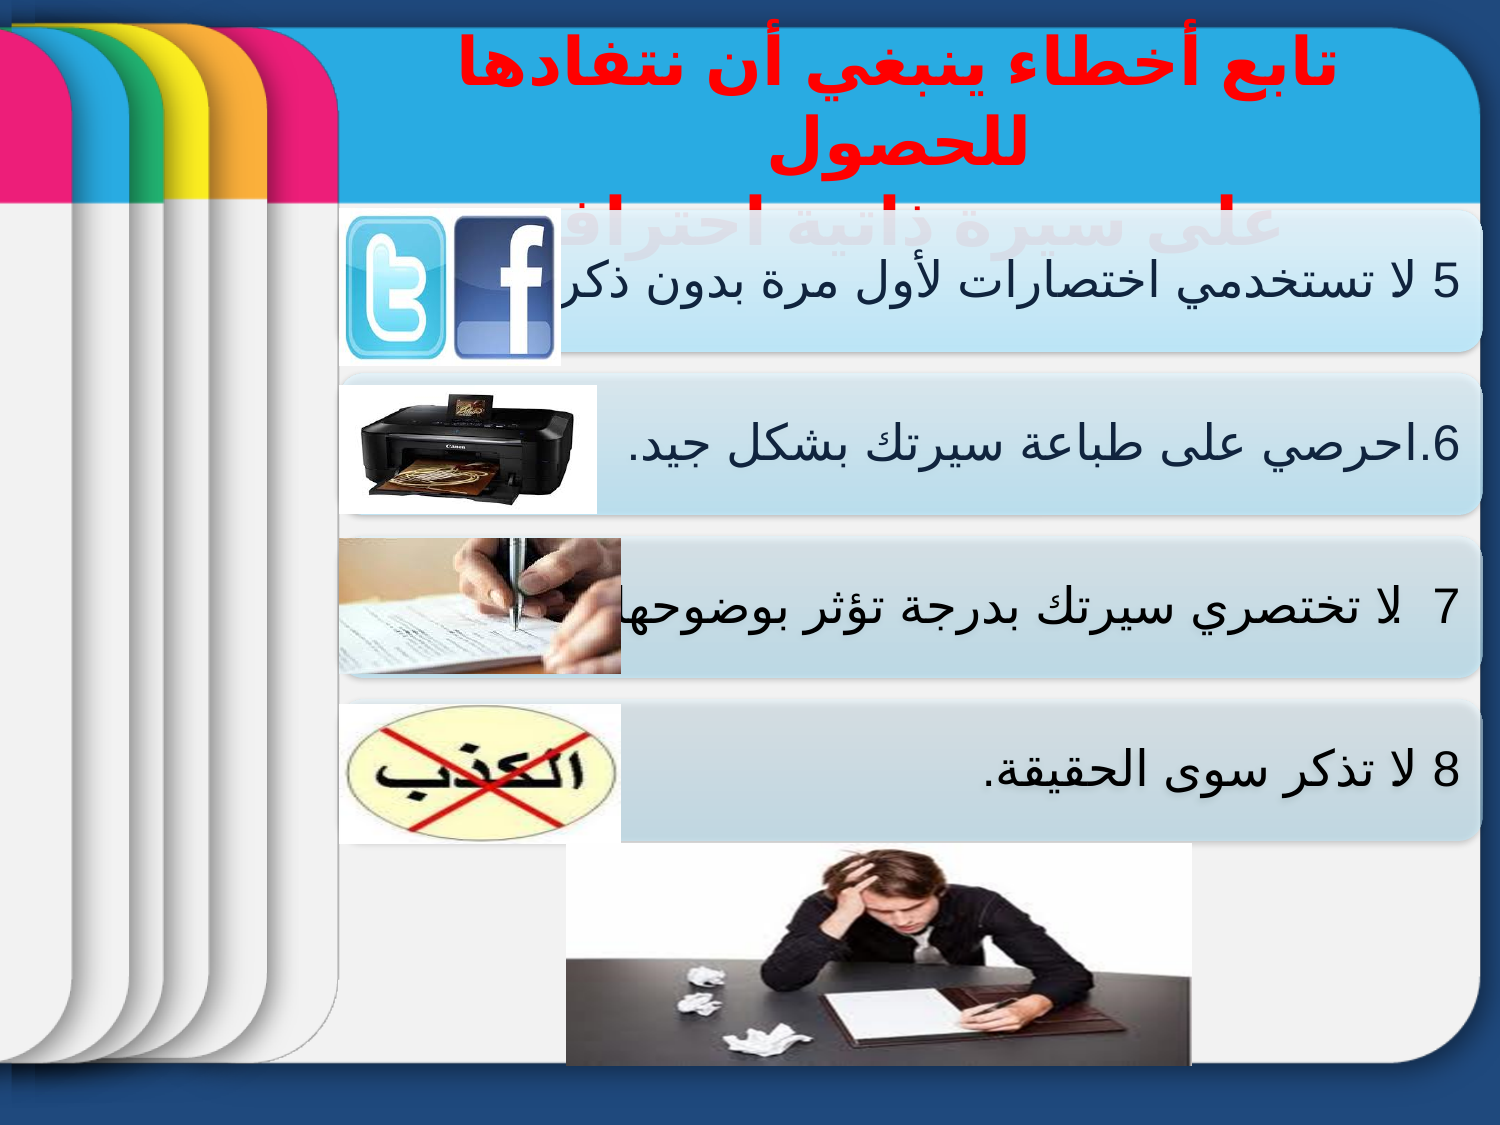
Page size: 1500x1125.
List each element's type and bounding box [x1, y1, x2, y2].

list [339, 207, 1483, 844]
picture [0, 0, 1500, 1125]
